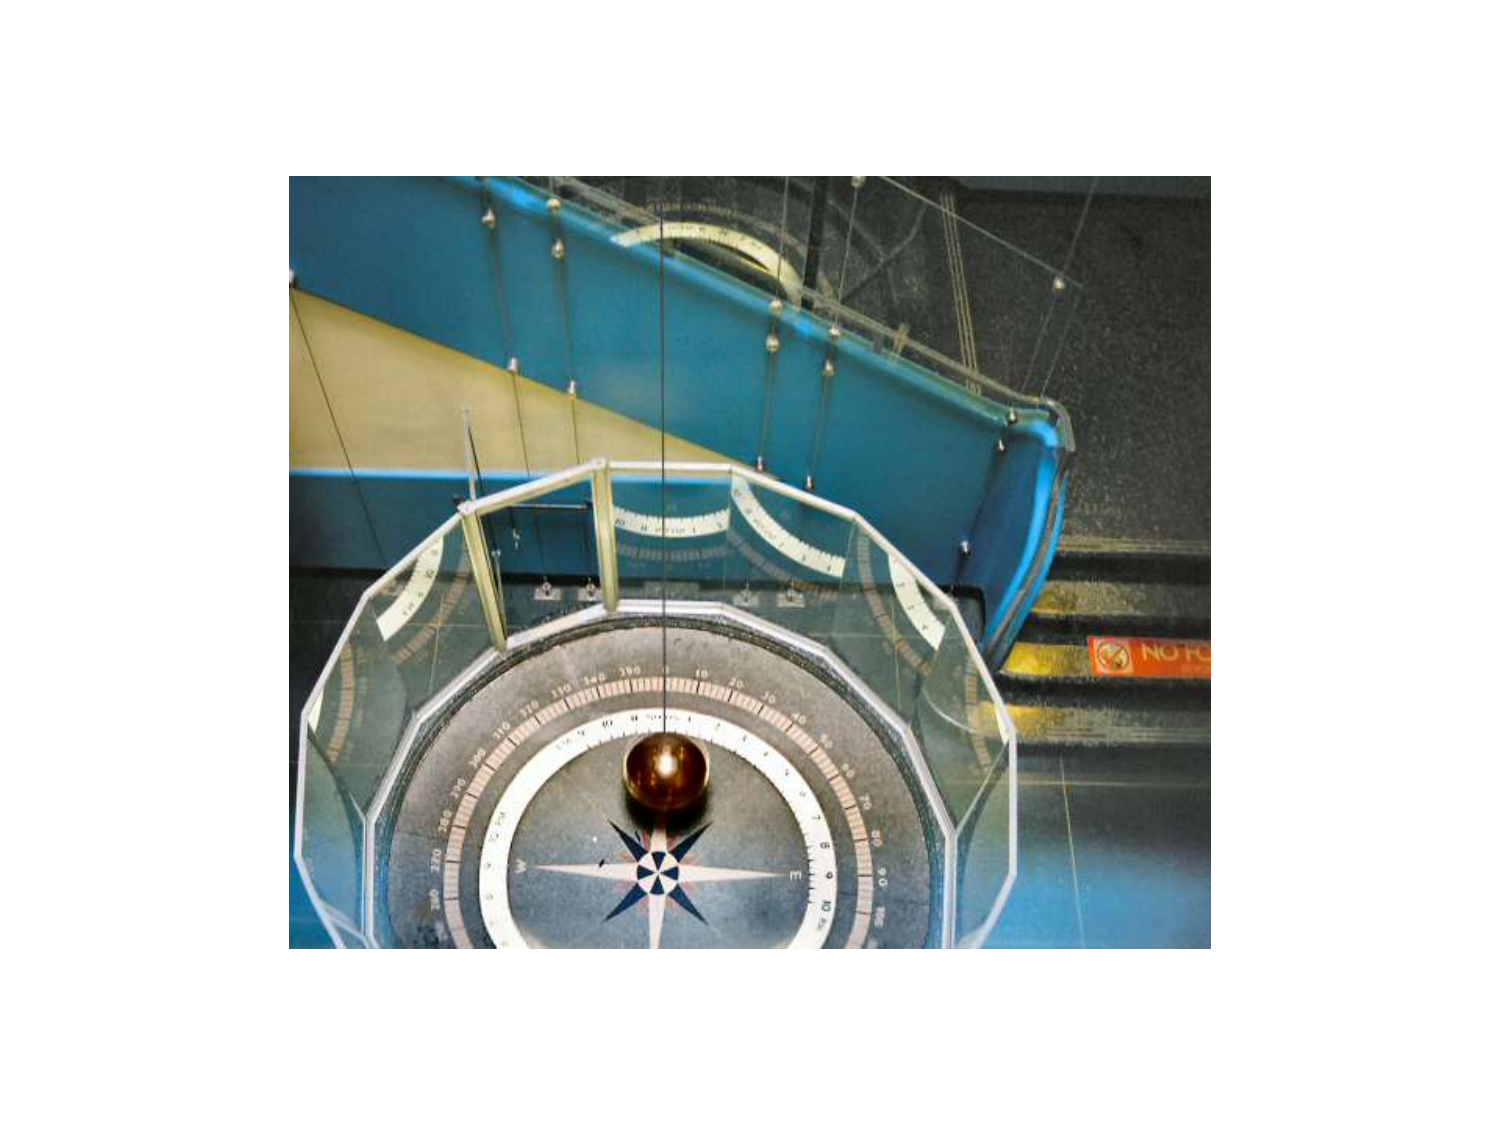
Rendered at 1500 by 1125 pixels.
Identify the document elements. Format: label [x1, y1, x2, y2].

picture [288, 100, 1212, 949]
